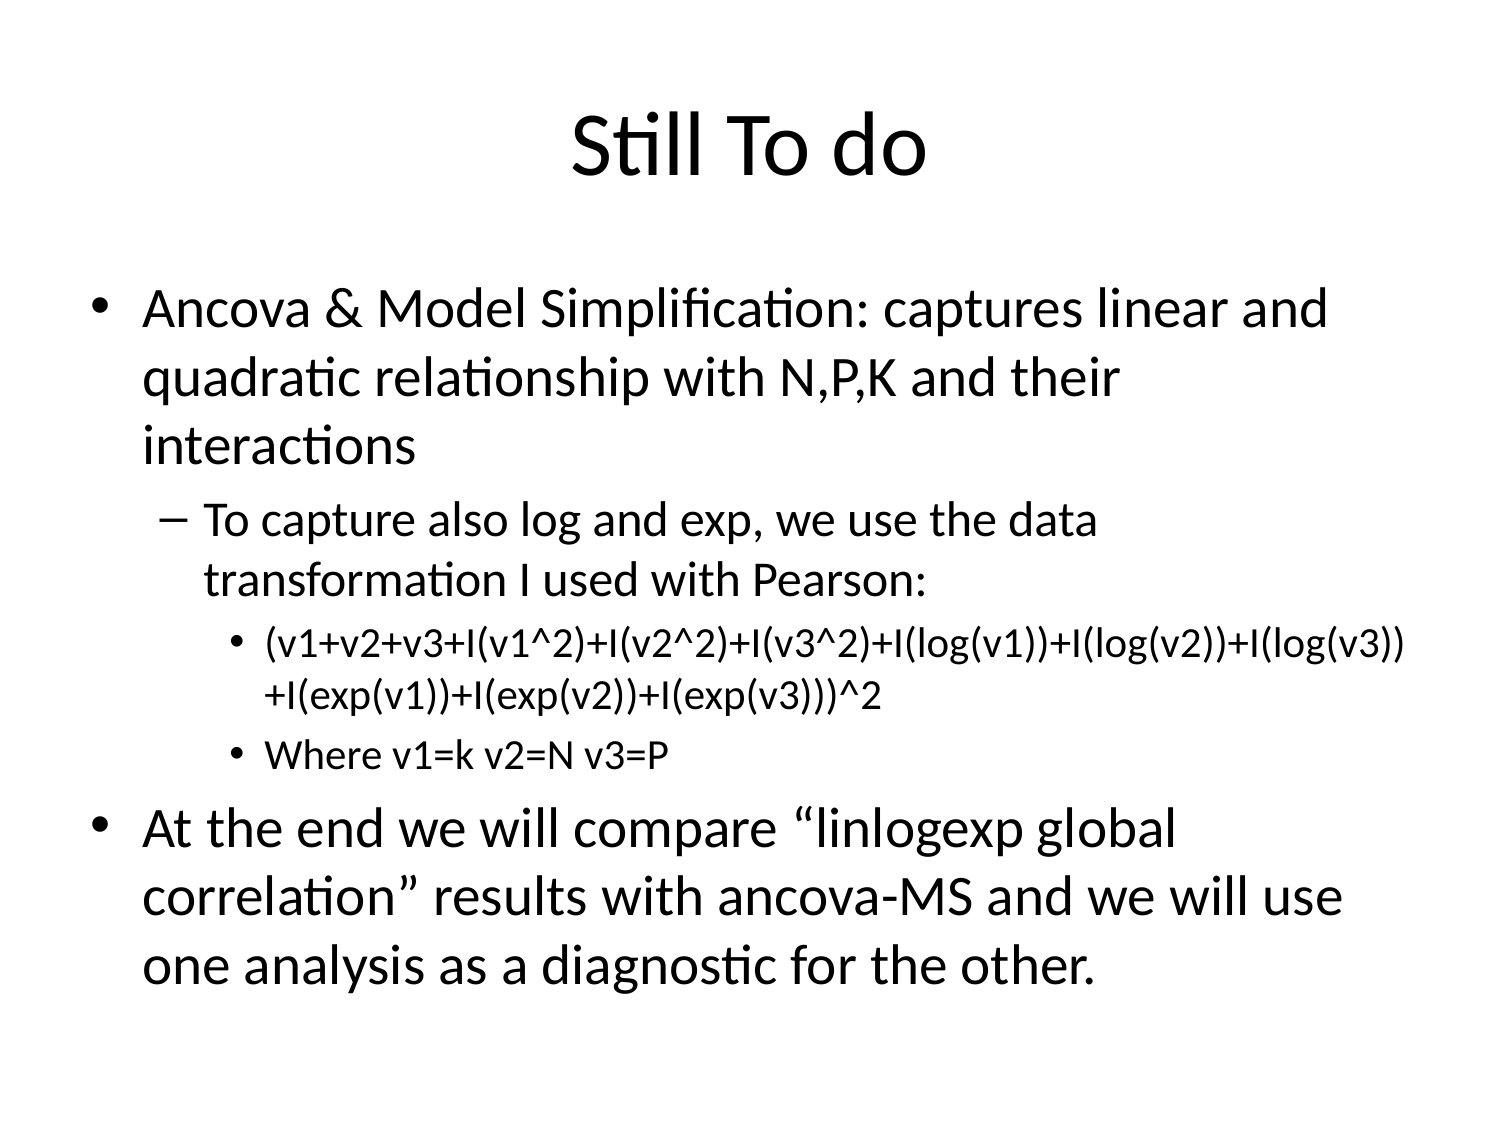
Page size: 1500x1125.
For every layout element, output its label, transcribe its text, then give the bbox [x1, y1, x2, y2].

title Still To do [75, 45, 1425, 233]
list Ancova & Model Simplification: captures linear and quadratic relationship with N,P,K and their interactions To capture also log and exp, we use the data transformation I used with Pearson: (v1+v2+v3+I(v1^2)+I(v2^2)+I(v3^2)+I(log(v1))+I(log(v2))+I(log(v3))+I(exp(v1))+I(exp(v2))+I(exp(v3)))^2 Where v1=k v2=N v3=P At the end we will compare “linlogexp global correlation” results with ancova-MS and we will use one analysis as a diagnostic for the other. [75, 262, 1425, 1005]
